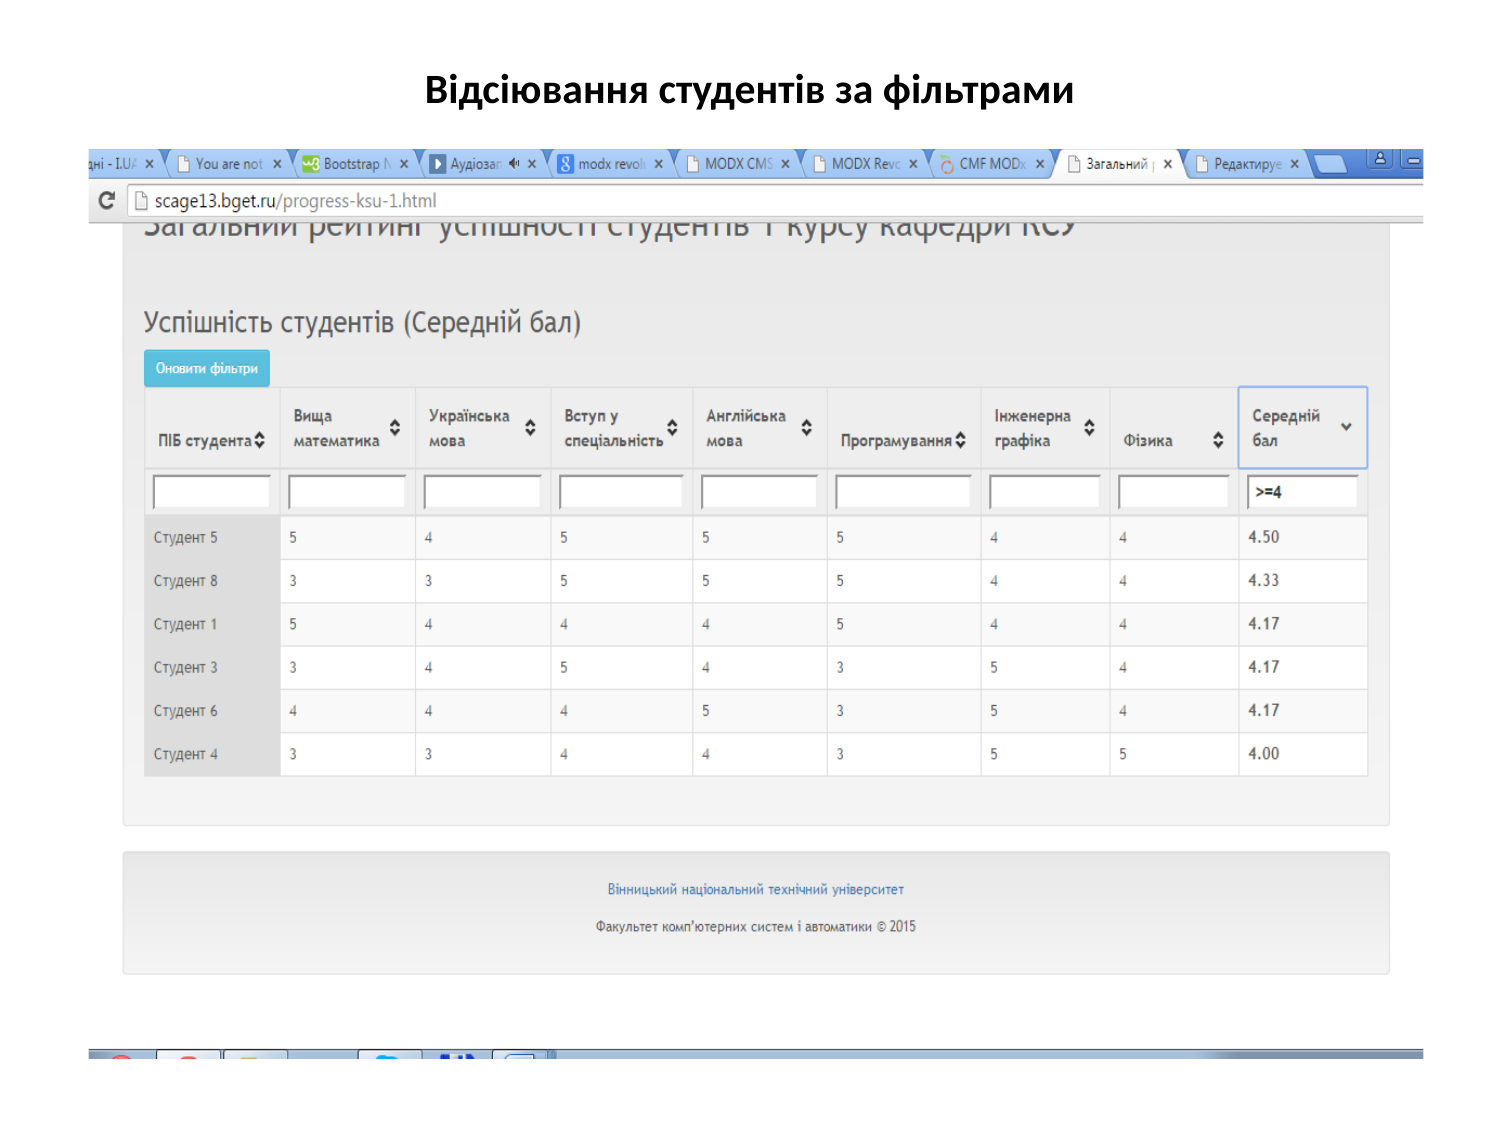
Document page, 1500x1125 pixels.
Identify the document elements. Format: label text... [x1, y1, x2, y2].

list Відсіювання студентів за фільтрами [75, 54, 1425, 1005]
picture [88, 148, 1424, 1059]
